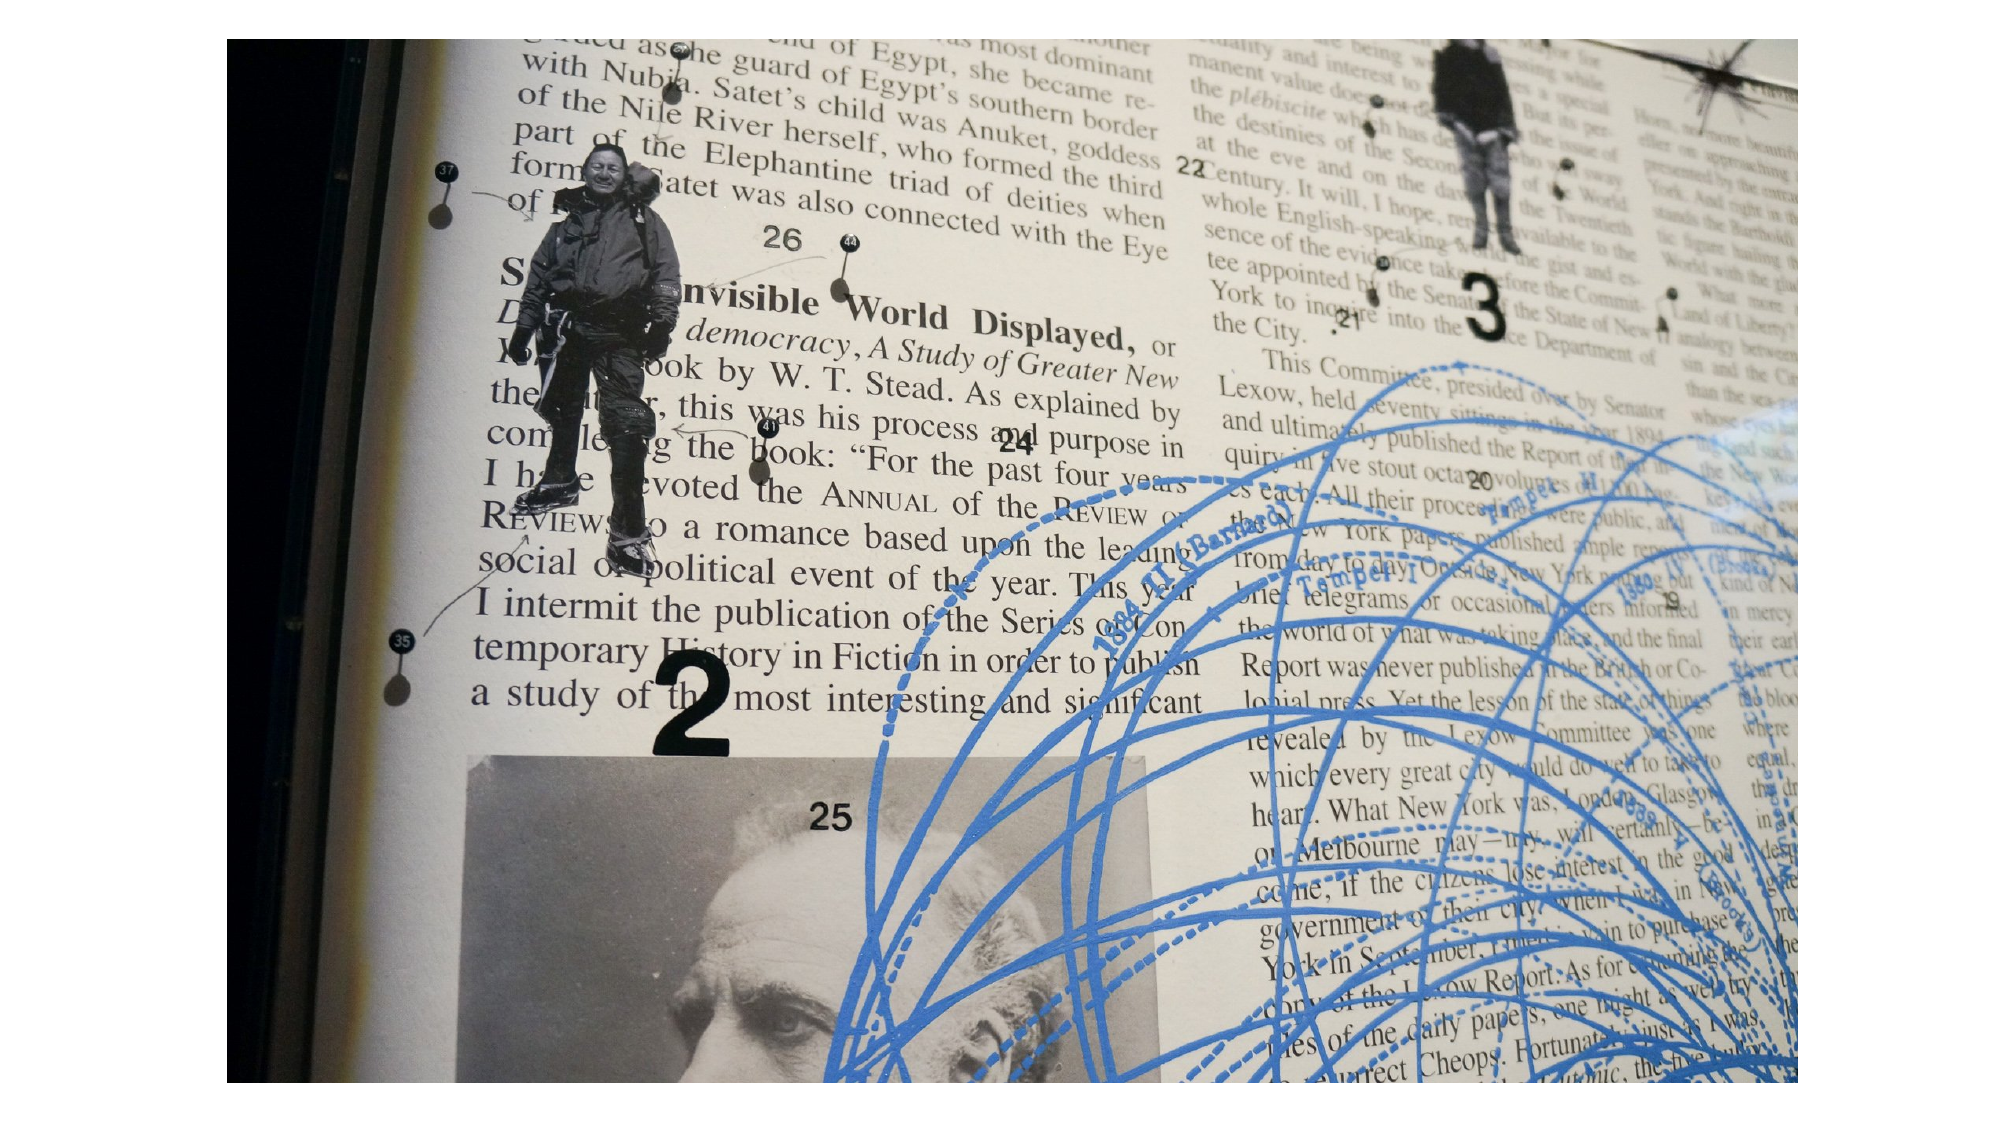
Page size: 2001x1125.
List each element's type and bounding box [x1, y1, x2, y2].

picture [227, 39, 1798, 1083]
